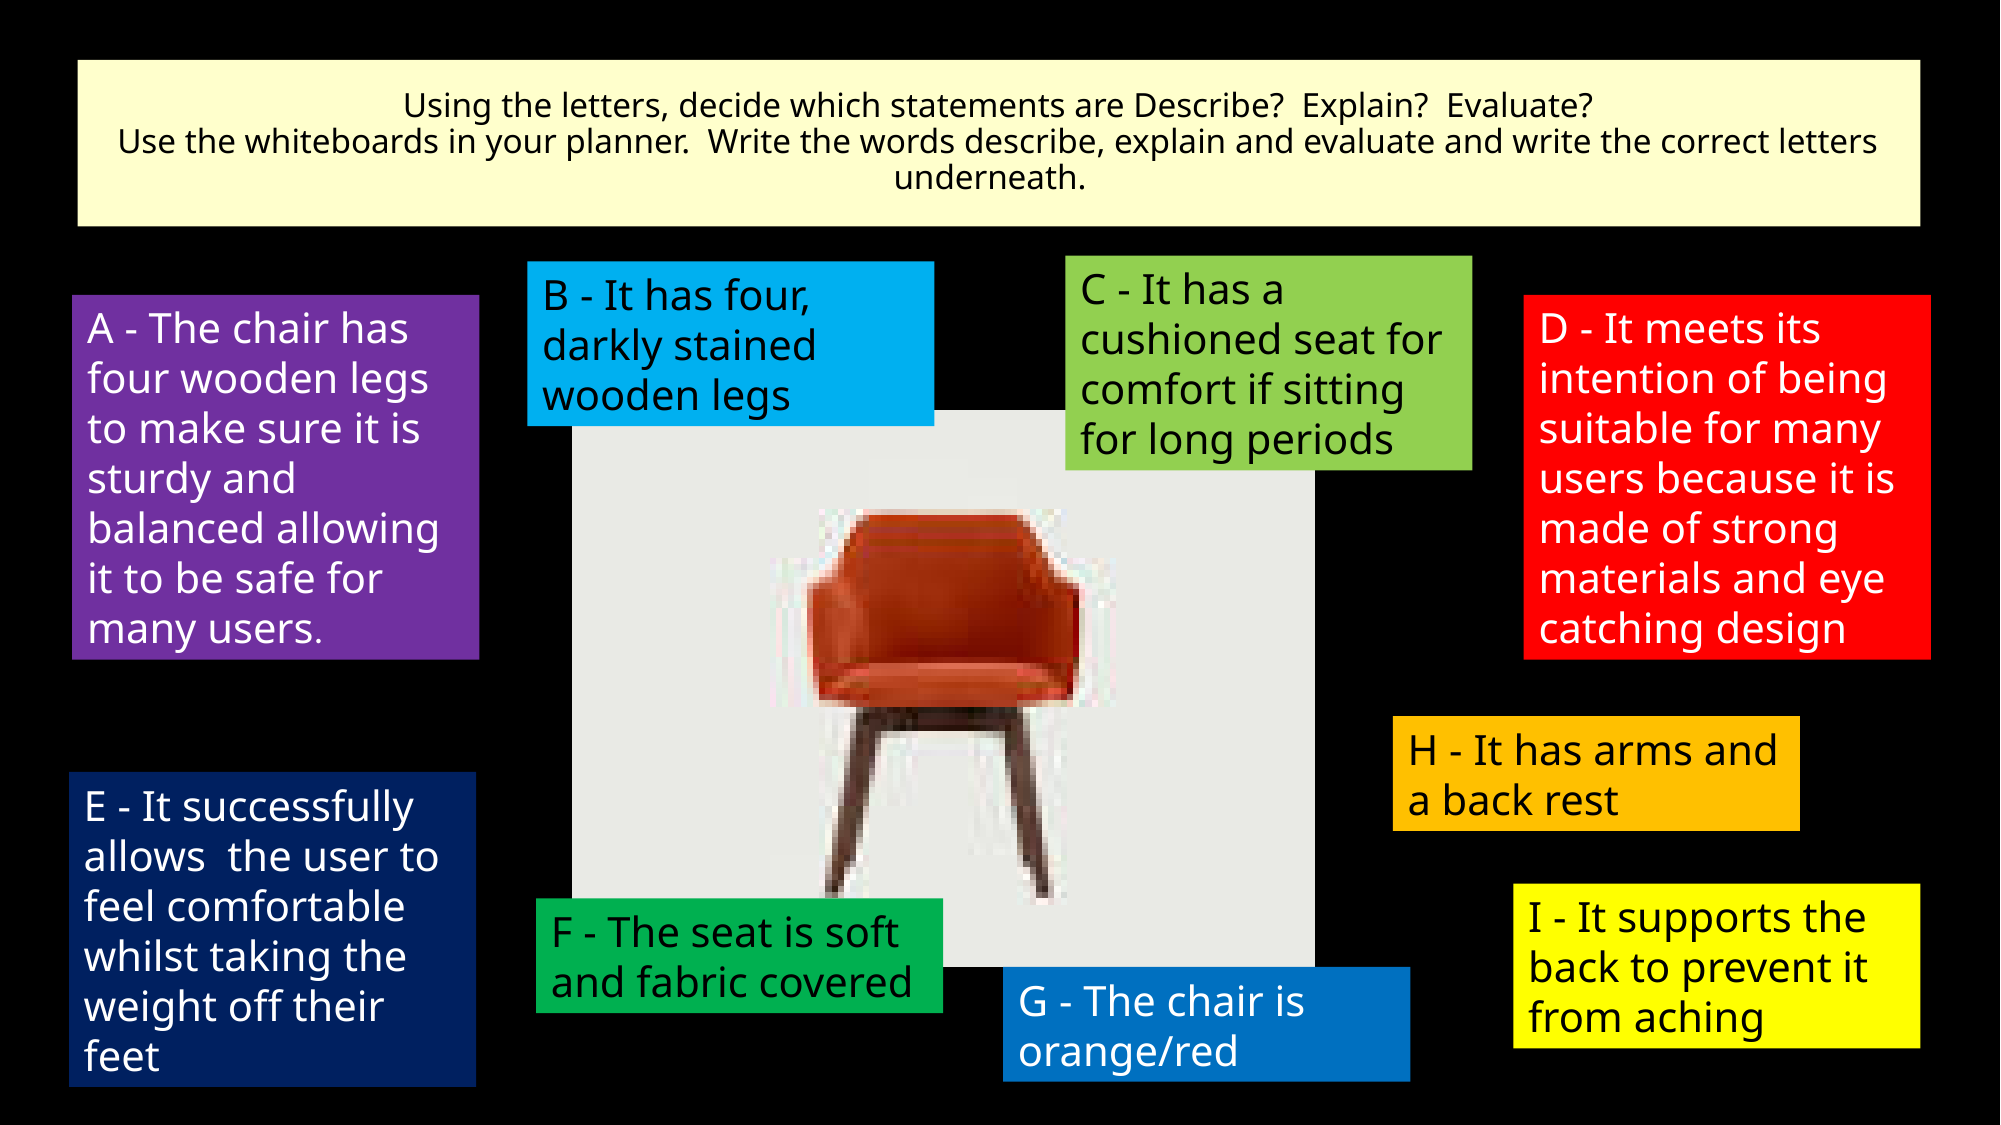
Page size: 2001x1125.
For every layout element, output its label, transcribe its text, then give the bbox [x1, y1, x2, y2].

text_box D - It meets its intention of being suitable for many users because it is made of strong materials and eye catching design [1523, 294, 1931, 660]
text_box A - The chair has four wooden legs to make sure it is sturdy and balanced allowing it to be safe for many users. [72, 294, 480, 660]
text_box F - The seat is soft and fabric covered [536, 898, 944, 1014]
text_box B - It has four, darkly stained wooden legs [527, 261, 935, 427]
text_box C - It has a cushioned seat for comfort if sitting for long periods [1065, 255, 1473, 471]
text_box G - The chair is orange/red [1003, 966, 1411, 1082]
title Using the letters, decide which statements are Describe? Explain? Evaluate? Use the whiteboards in your planner. Write the words describe, explain and evaluate and write the correct letters underneath. [77, 59, 1921, 227]
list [572, 410, 1315, 968]
text_box E - It successfully allows the user to feel comfortable whilst taking the weight off their feet [69, 771, 477, 1087]
text_box H - It has arms and a back rest [1392, 716, 1800, 831]
text_box I - It supports the back to prevent it from aching [1513, 883, 1921, 1049]
